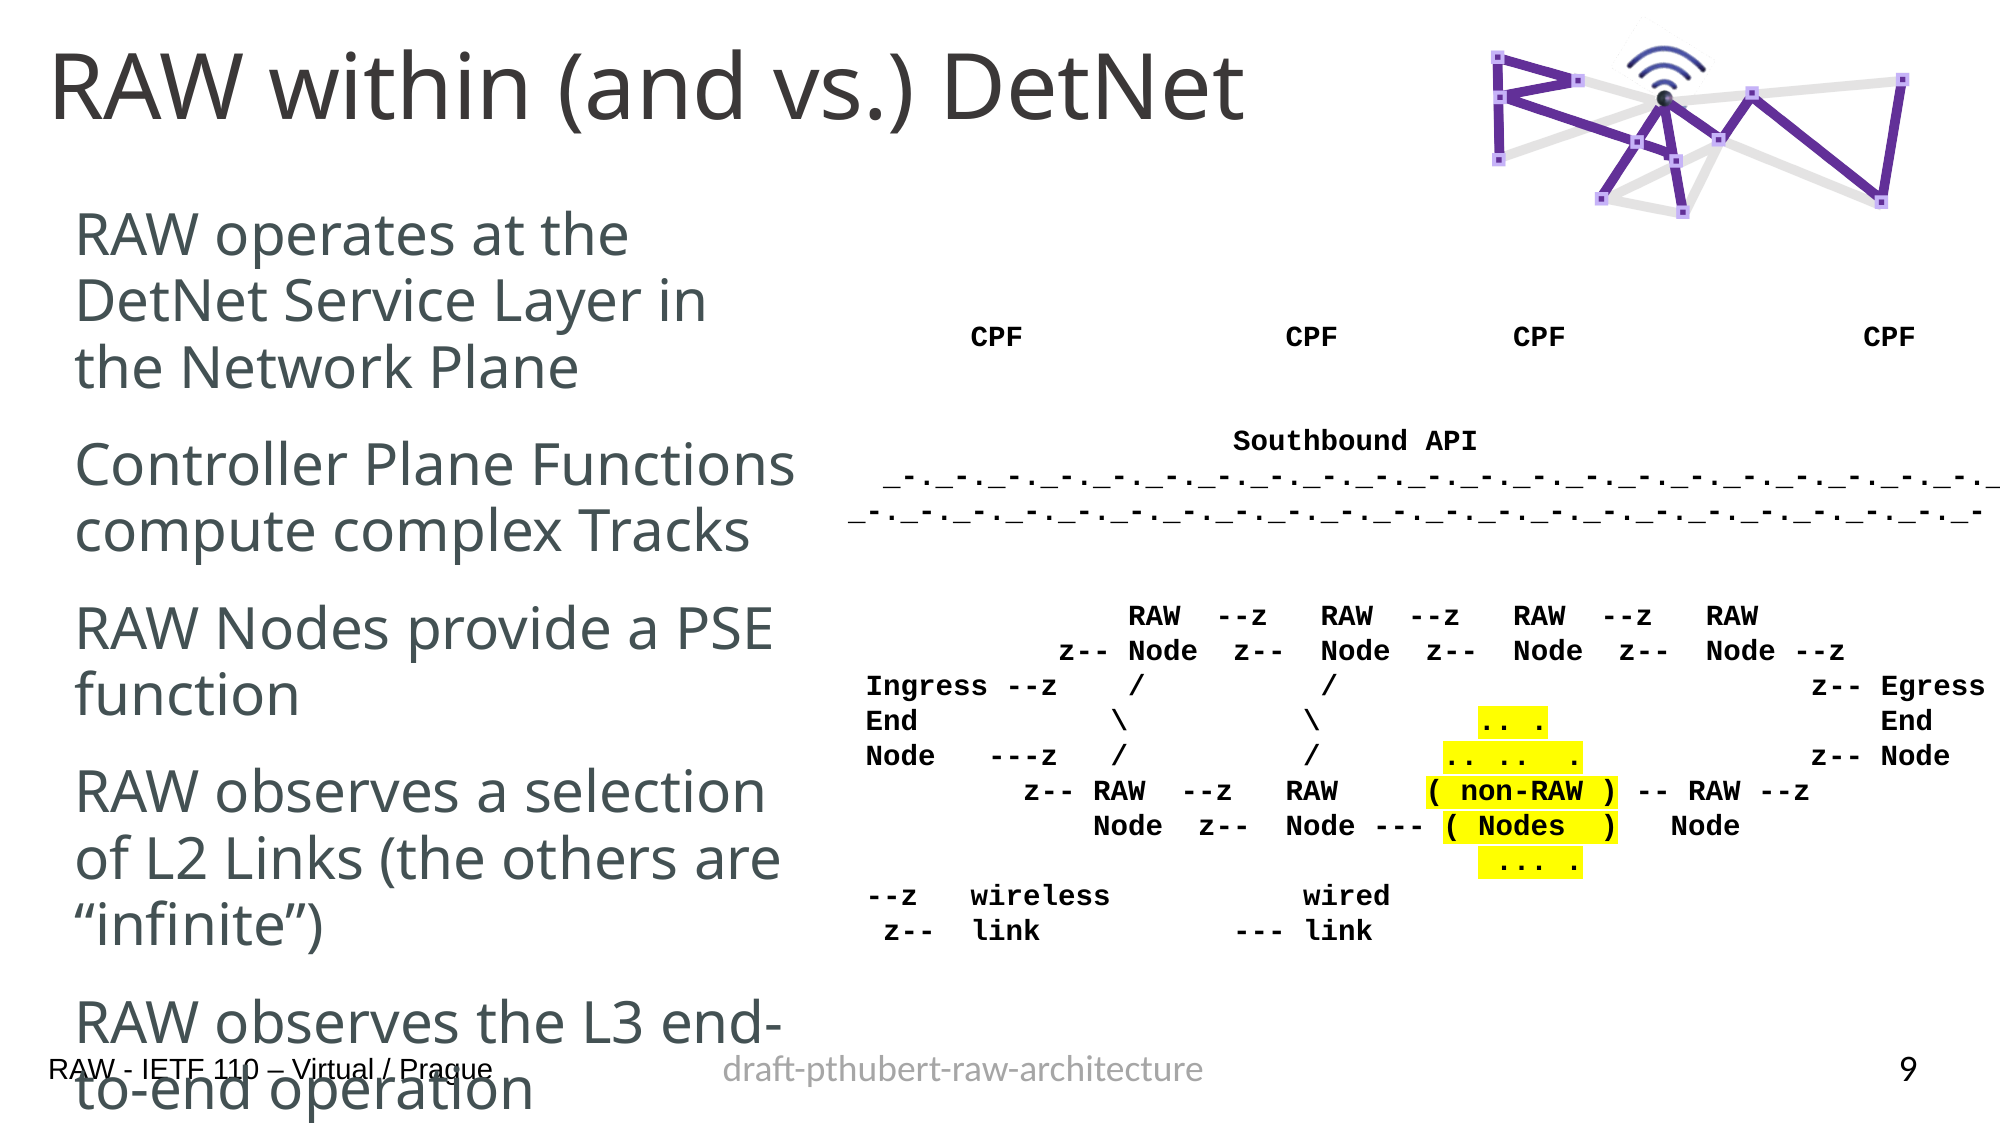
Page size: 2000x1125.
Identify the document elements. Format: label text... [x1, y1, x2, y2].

picture [1464, 0, 1956, 239]
text_box CPF CPF CPF CPF Southbound API _-._-._-._-._-._-._-._-._-._-._-._-._-._-._-._-._-._-._-._-._-._- _-._-._-._-._-._-._-._-._-._-._-._-._-._-._-._-._-._-._-._-._-._- RAW --z RAW --z RAW --z RAW z-- Node z-- Node z-- Node z-- Node --z Ingress --z / / z-- Egress End \ \ .. . End Node ---z / / .. .. . z-- Node z-- RAW --z RAW ( non-RAW ) -- RAW --z Node z-- Node --- ( Nodes ) Node ... . --z wireless wired z-- link --- link [815, 279, 2000, 954]
list RAW operates at the DetNet Service Layer in the Network Plane Controller Plane Functions compute complex Tracks RAW Nodes provide a PSE function RAW observes a selection of L2 Links (the others are “infinite”) RAW observes the L3 end-to-end operation [62, 160, 816, 996]
slide_number 9 [1708, 1036, 1933, 1097]
text_box draft-pthubert-raw-architecture [707, 1036, 1708, 1097]
title RAW within (and vs.) DetNet [32, 24, 1909, 162]
